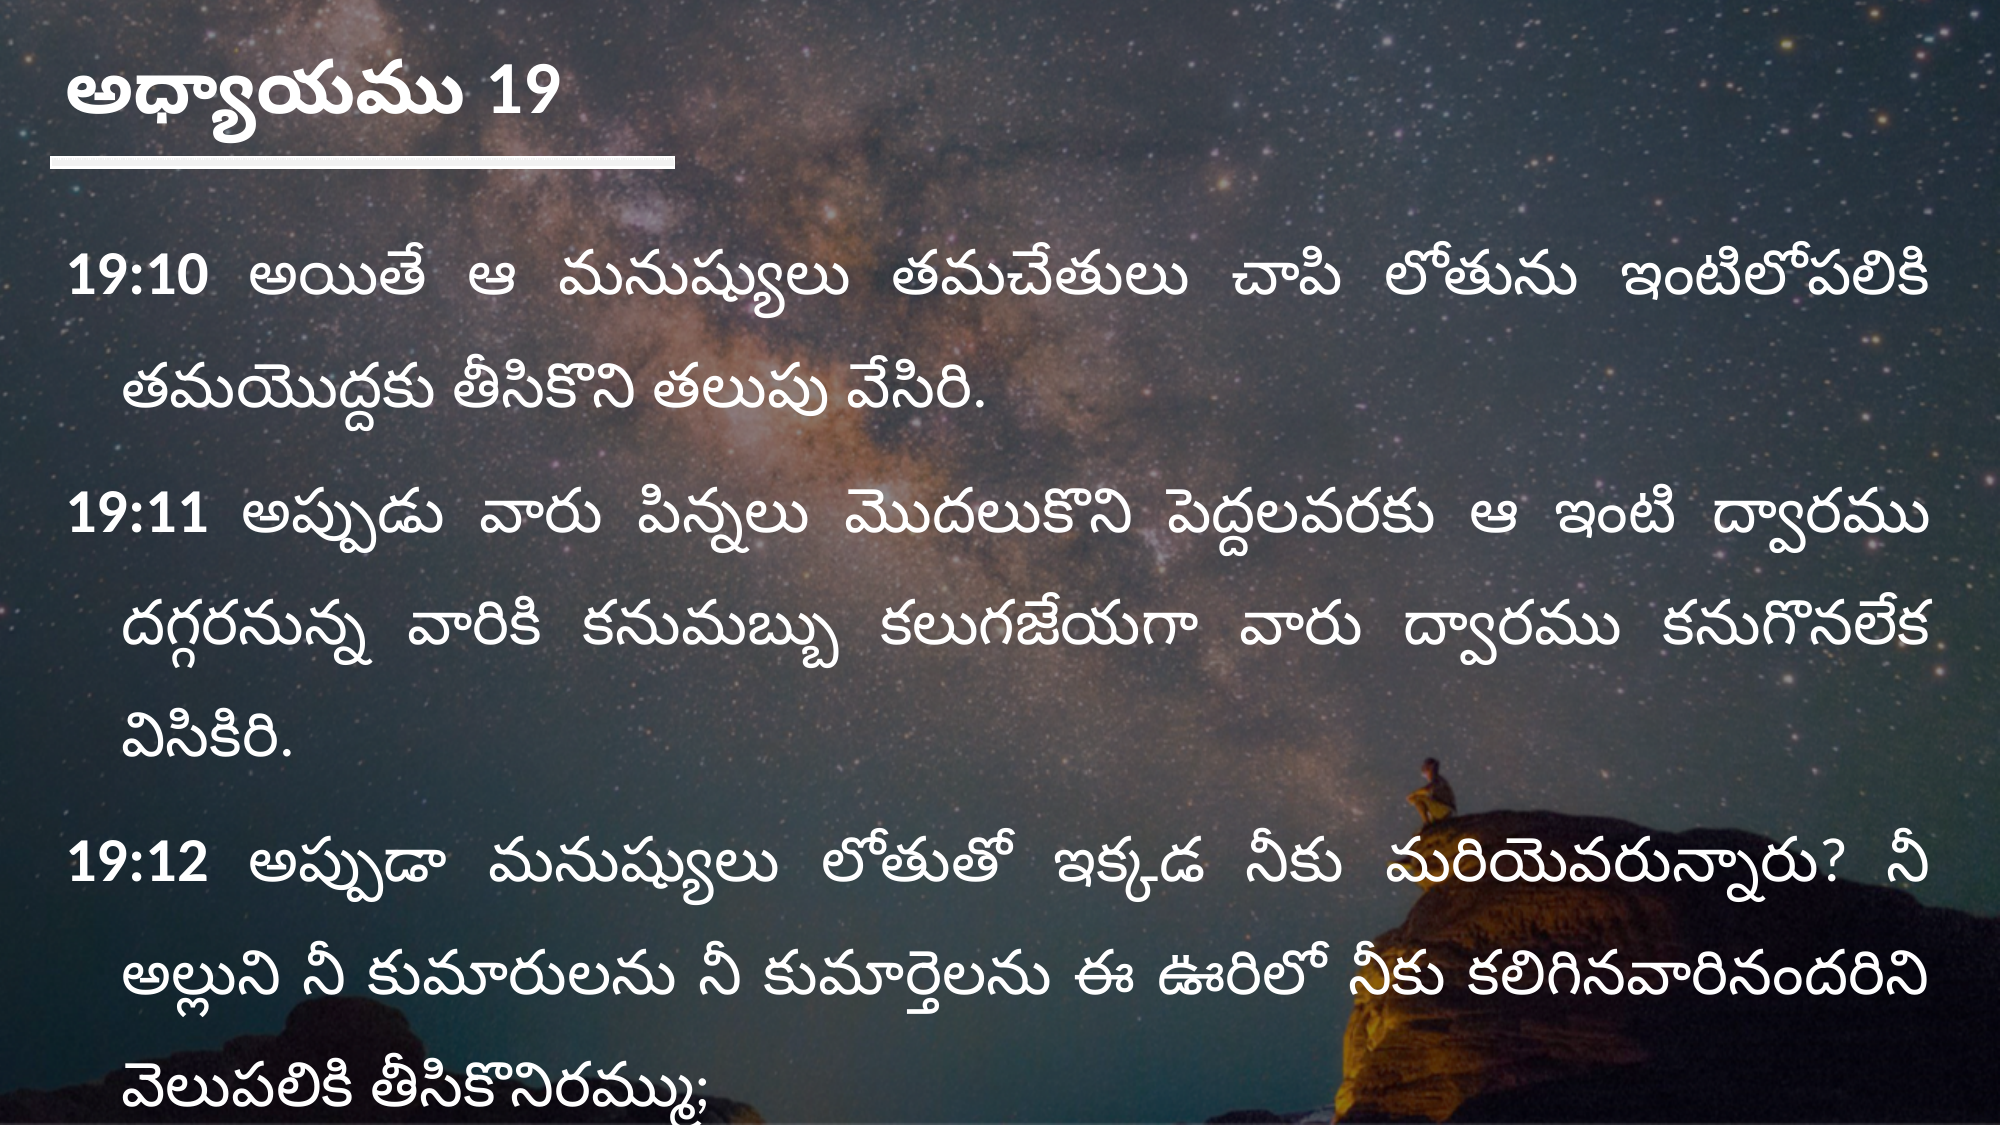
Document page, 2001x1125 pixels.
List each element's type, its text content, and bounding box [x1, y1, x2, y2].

title అధ్యాయము 19 [50, 0, 1925, 167]
list 19:10 అయితే ఆ మనుష్యులు తమచేతులు చాపి లోతును ఇంటిలోపలికి తమయొద్దకు తీసికొని తలుపు వేసిరి. 19:11 అప్పుడు వారు పిన్నలు మొదలుకొని పెద్దలవరకు ఆ ఇంటి ద్వారము దగ్గరనున్న వారికి కనుమబ్బు కలుగజేయగా వారు ద్వారము కనుగొనలేక విసికిరి. 19:12 అప్పుడా మనుష్యులు లోతుతో ఇక్కడ నీకు మరియెవరున్నారు? నీ అల్లుని నీ కుమారులను నీ కుమార్తెలను ఈ ఊరిలో నీకు కలిగినవారినందరిని వెలుపలికి తీసికొనిరమ్ము; [50, 187, 1946, 1063]
picture [0, 0, 2000, 1125]
